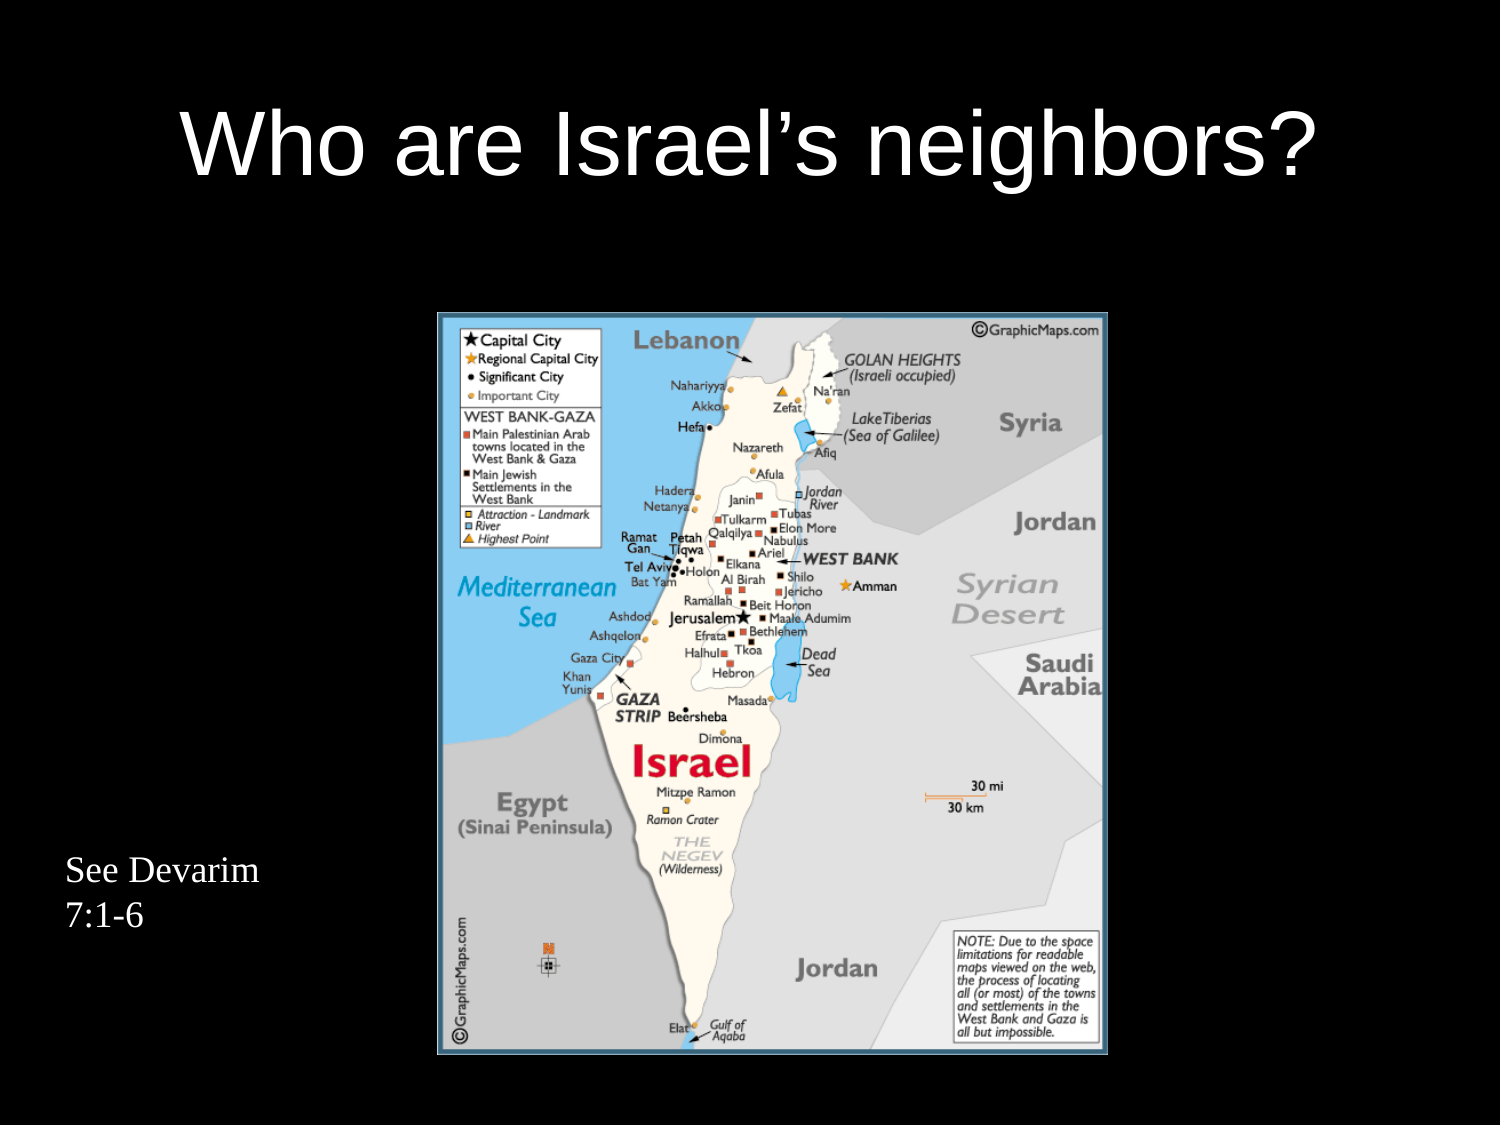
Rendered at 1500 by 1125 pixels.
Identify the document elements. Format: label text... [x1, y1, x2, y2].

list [437, 312, 1109, 1056]
title Who are Israel’s neighbors? [75, 45, 1425, 233]
text_box See Devarim 7:1-6 [49, 837, 338, 943]
